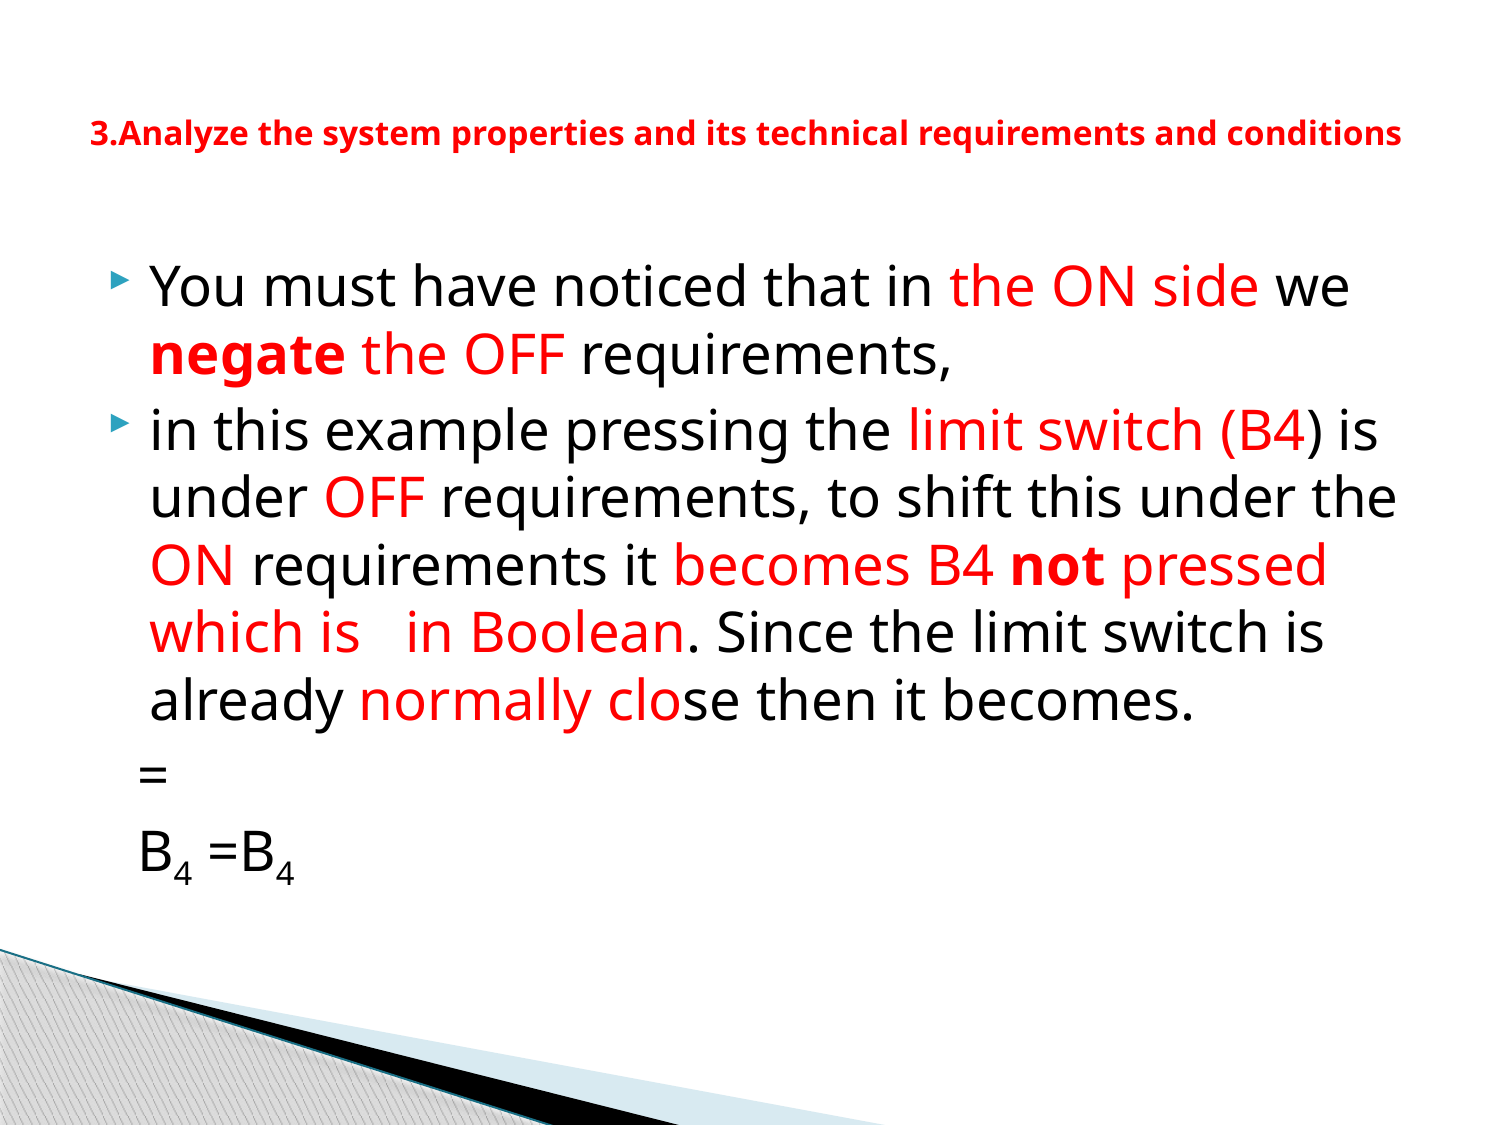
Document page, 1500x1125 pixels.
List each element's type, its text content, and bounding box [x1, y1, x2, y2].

list You must have noticed that in the ON side we negate the OFF requirements, in this example pressing the limit switch (B4) is under OFF requirements, to shift this under the ON requirements it becomes B4 not pressed which is in Boolean. Since the limit switch is already normally close then it becomes. = B4 =B4 [75, 243, 1425, 986]
title 3.Analyze the system properties and its technical requirements and conditions [75, 45, 1425, 233]
